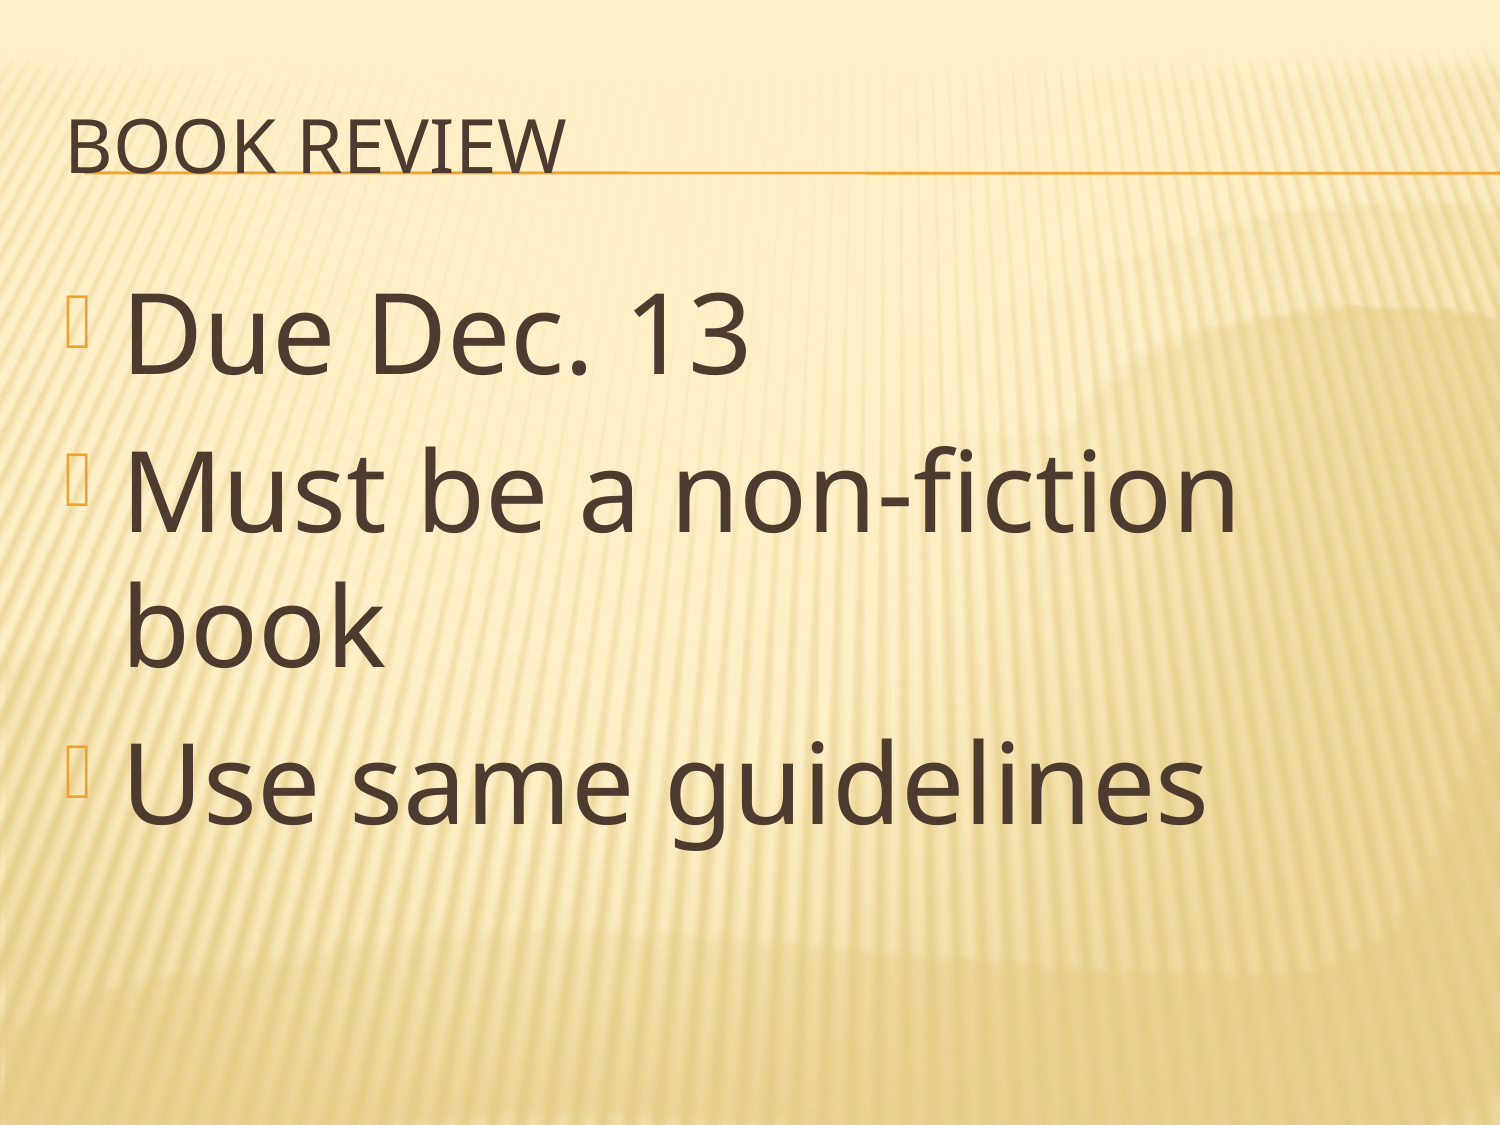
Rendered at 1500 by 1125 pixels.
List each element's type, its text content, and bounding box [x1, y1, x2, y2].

title Book Review [50, 75, 1475, 213]
list Due Dec. 13 Must be a non-fiction book Use same guidelines [50, 254, 1475, 998]
